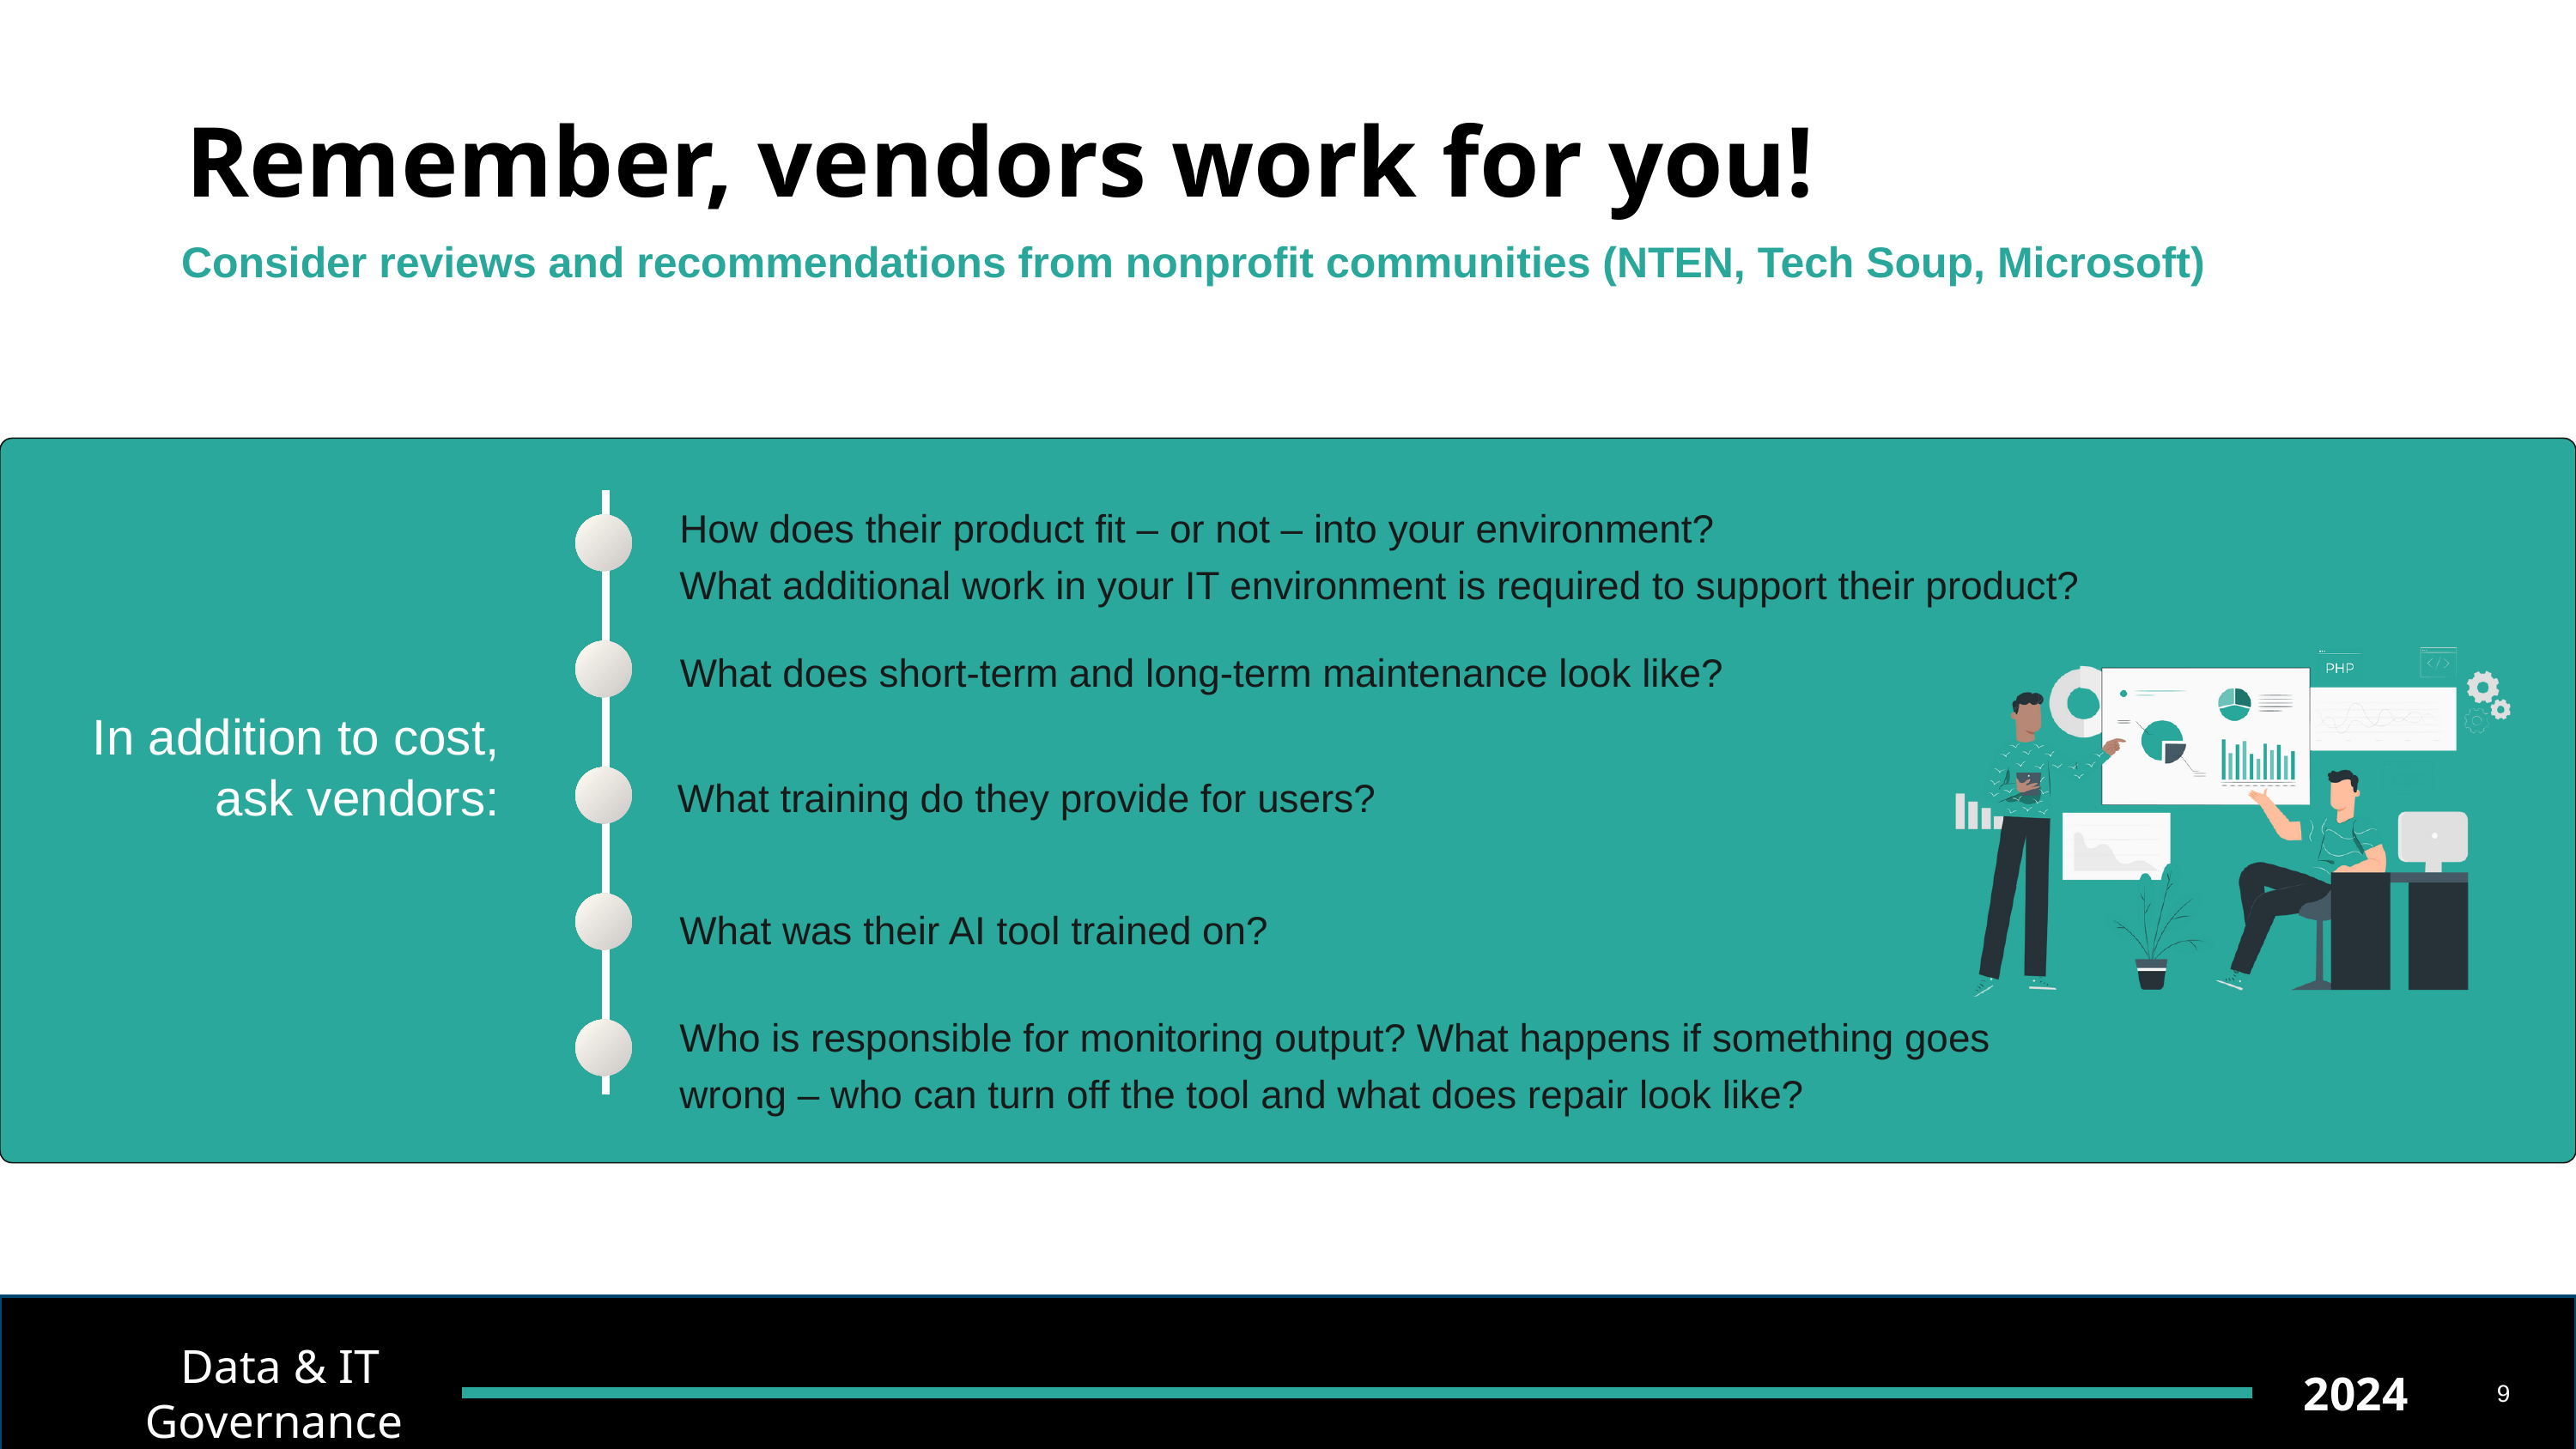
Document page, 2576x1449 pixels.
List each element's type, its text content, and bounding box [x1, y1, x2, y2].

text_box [575, 640, 633, 698]
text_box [575, 514, 633, 572]
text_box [0, 423, 2576, 1163]
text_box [575, 893, 633, 950]
title Remember, vendors work for you! [178, 37, 2398, 279]
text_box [575, 1019, 633, 1076]
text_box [575, 767, 633, 824]
text_box Consider reviews and recommendations from nonprofit communities (NTEN, Tech Soup, Microsoft) [180, 230, 2297, 287]
